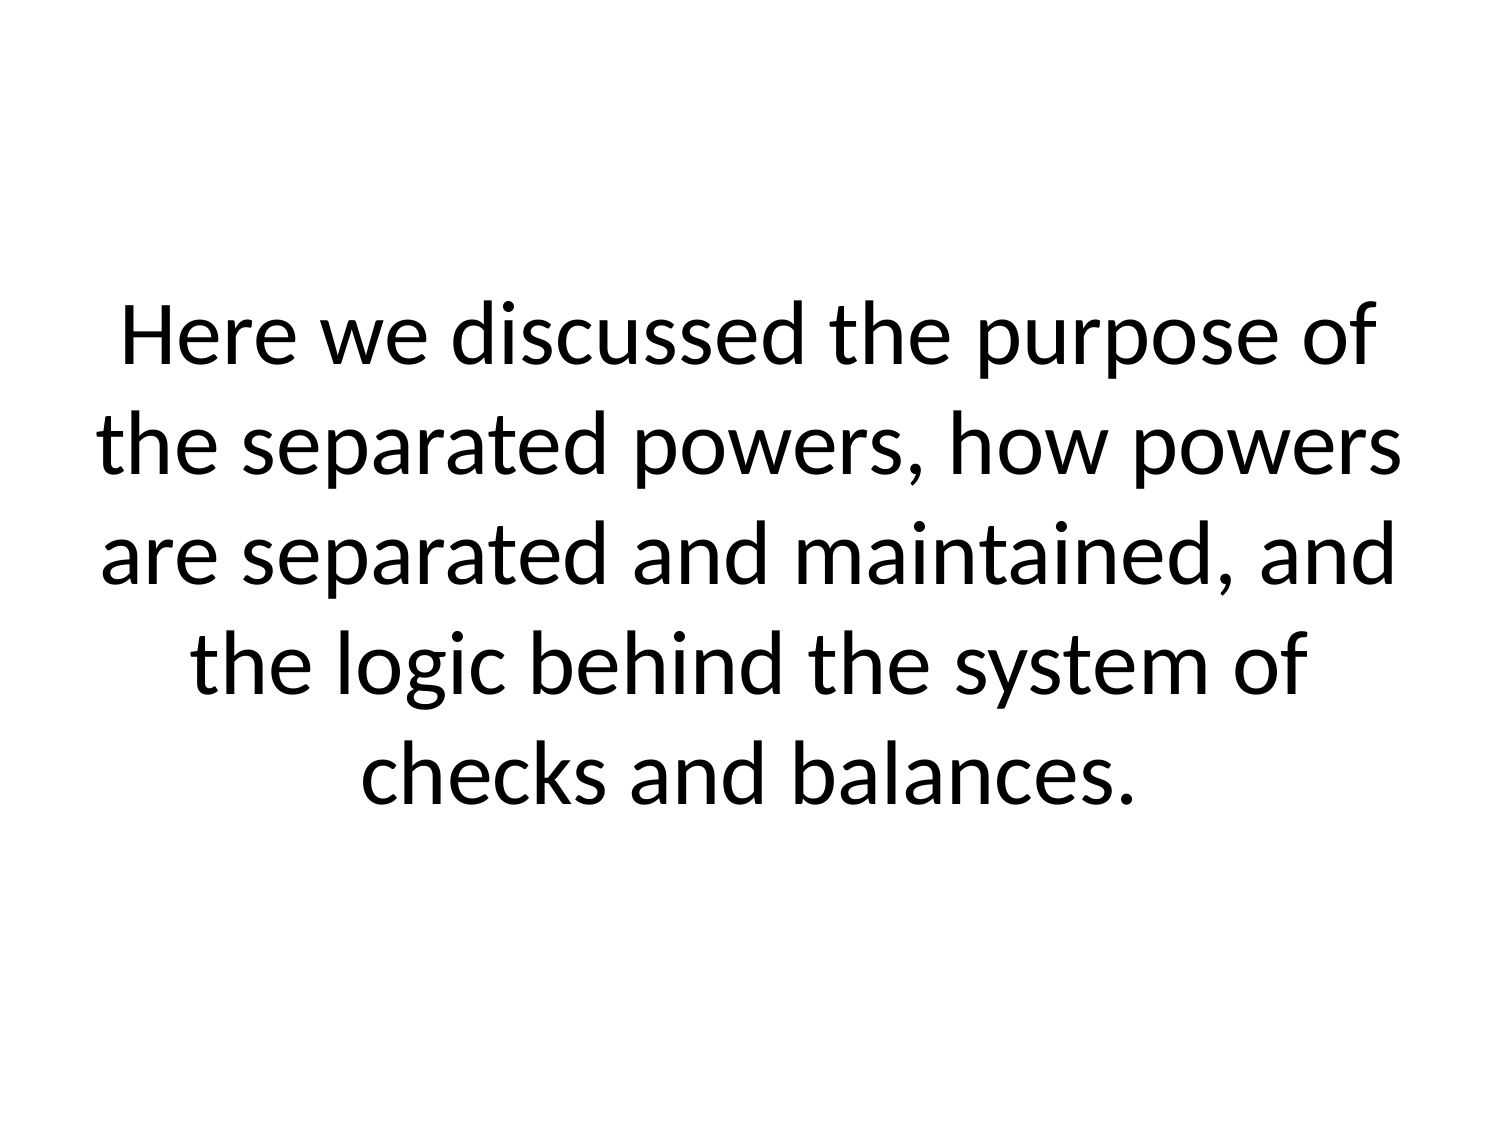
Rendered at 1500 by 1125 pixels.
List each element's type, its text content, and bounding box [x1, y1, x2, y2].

title Here we discussed the purpose of the separated powers, how powers are separated and maintained, and the logic behind the system of checks and balances. [74, 44, 1426, 1051]
